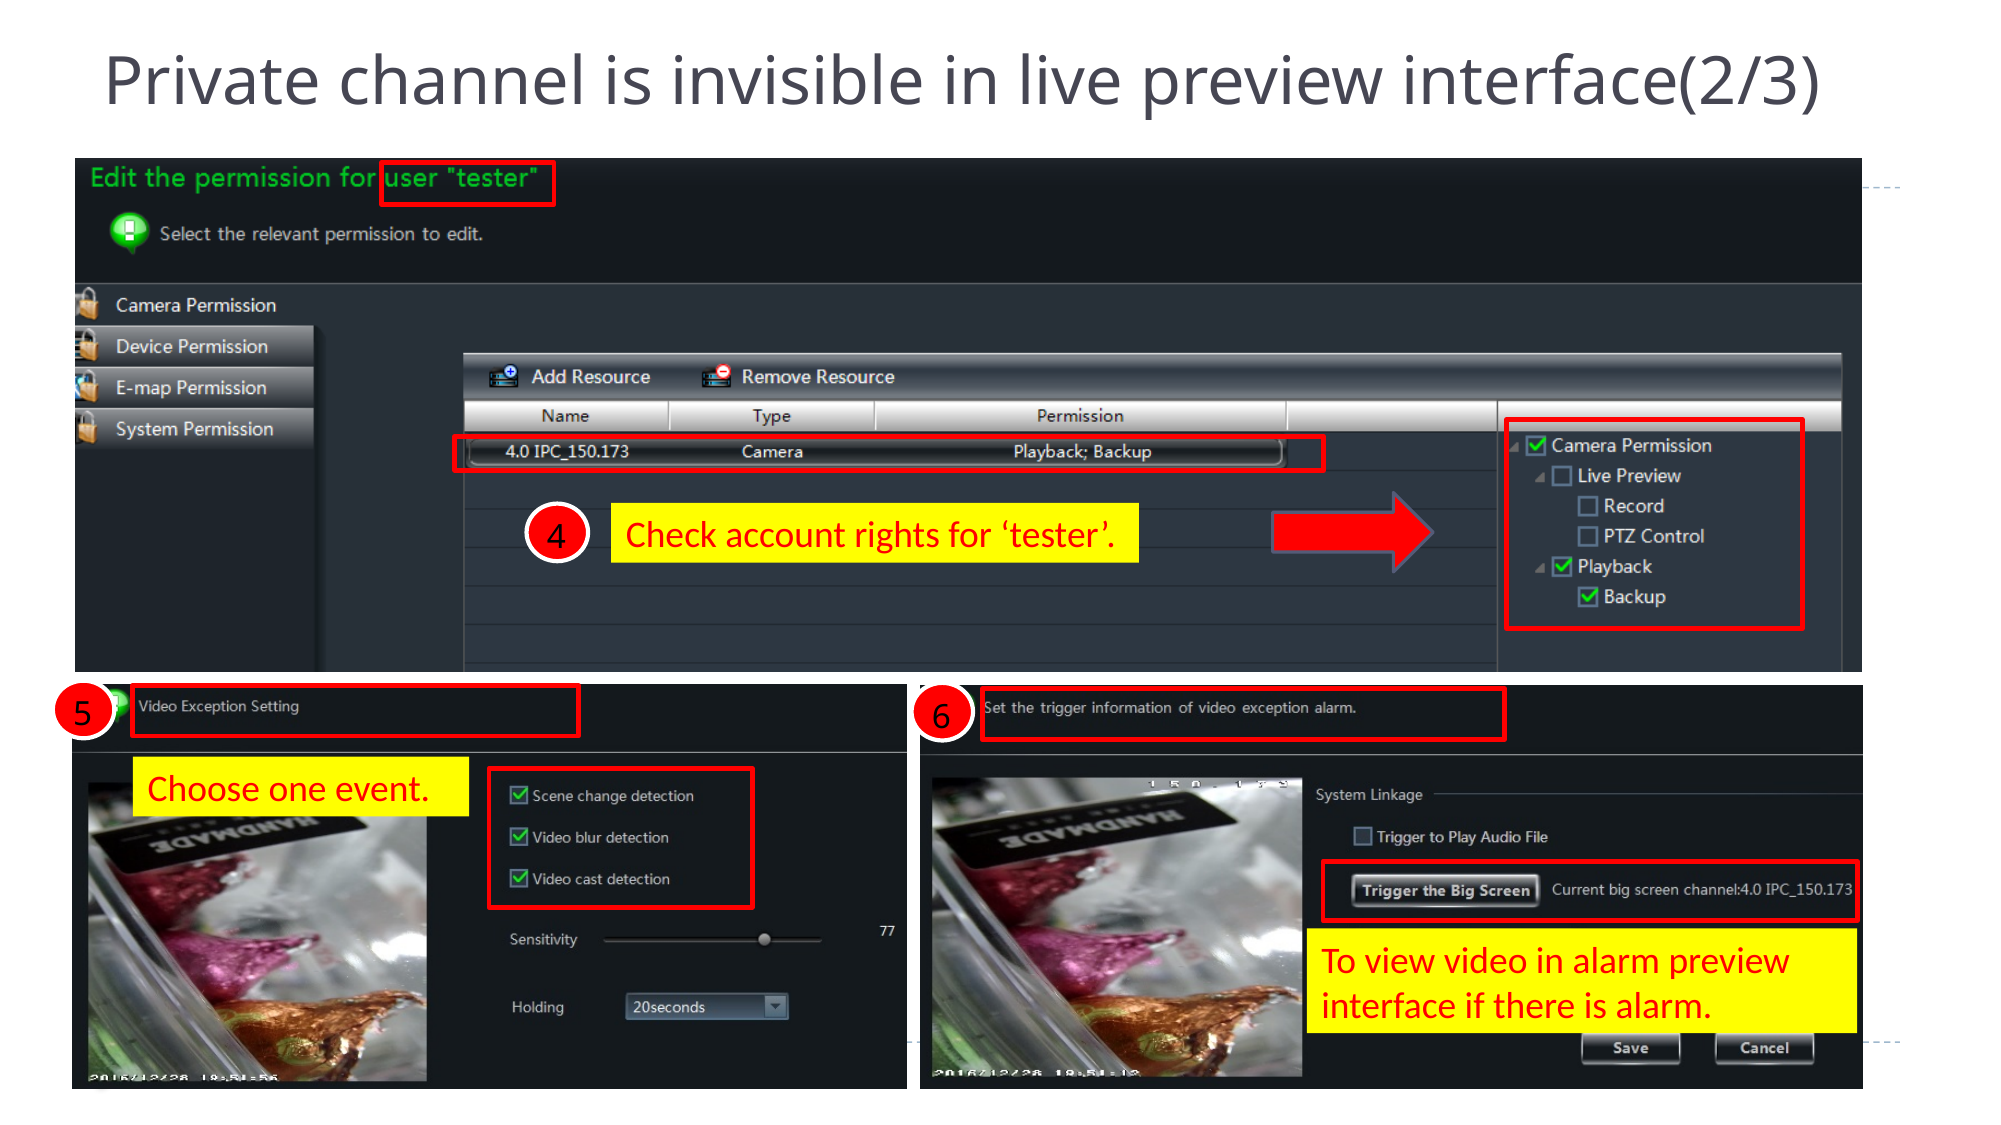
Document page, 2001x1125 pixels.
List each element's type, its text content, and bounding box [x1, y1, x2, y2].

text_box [526, 503, 593, 564]
title Private channel is invisible in live preview interface(2/3) [88, 8, 1882, 125]
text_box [52, 680, 120, 741]
picture [74, 158, 1862, 672]
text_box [911, 682, 978, 744]
picture [72, 684, 907, 1089]
picture [920, 684, 1863, 1089]
